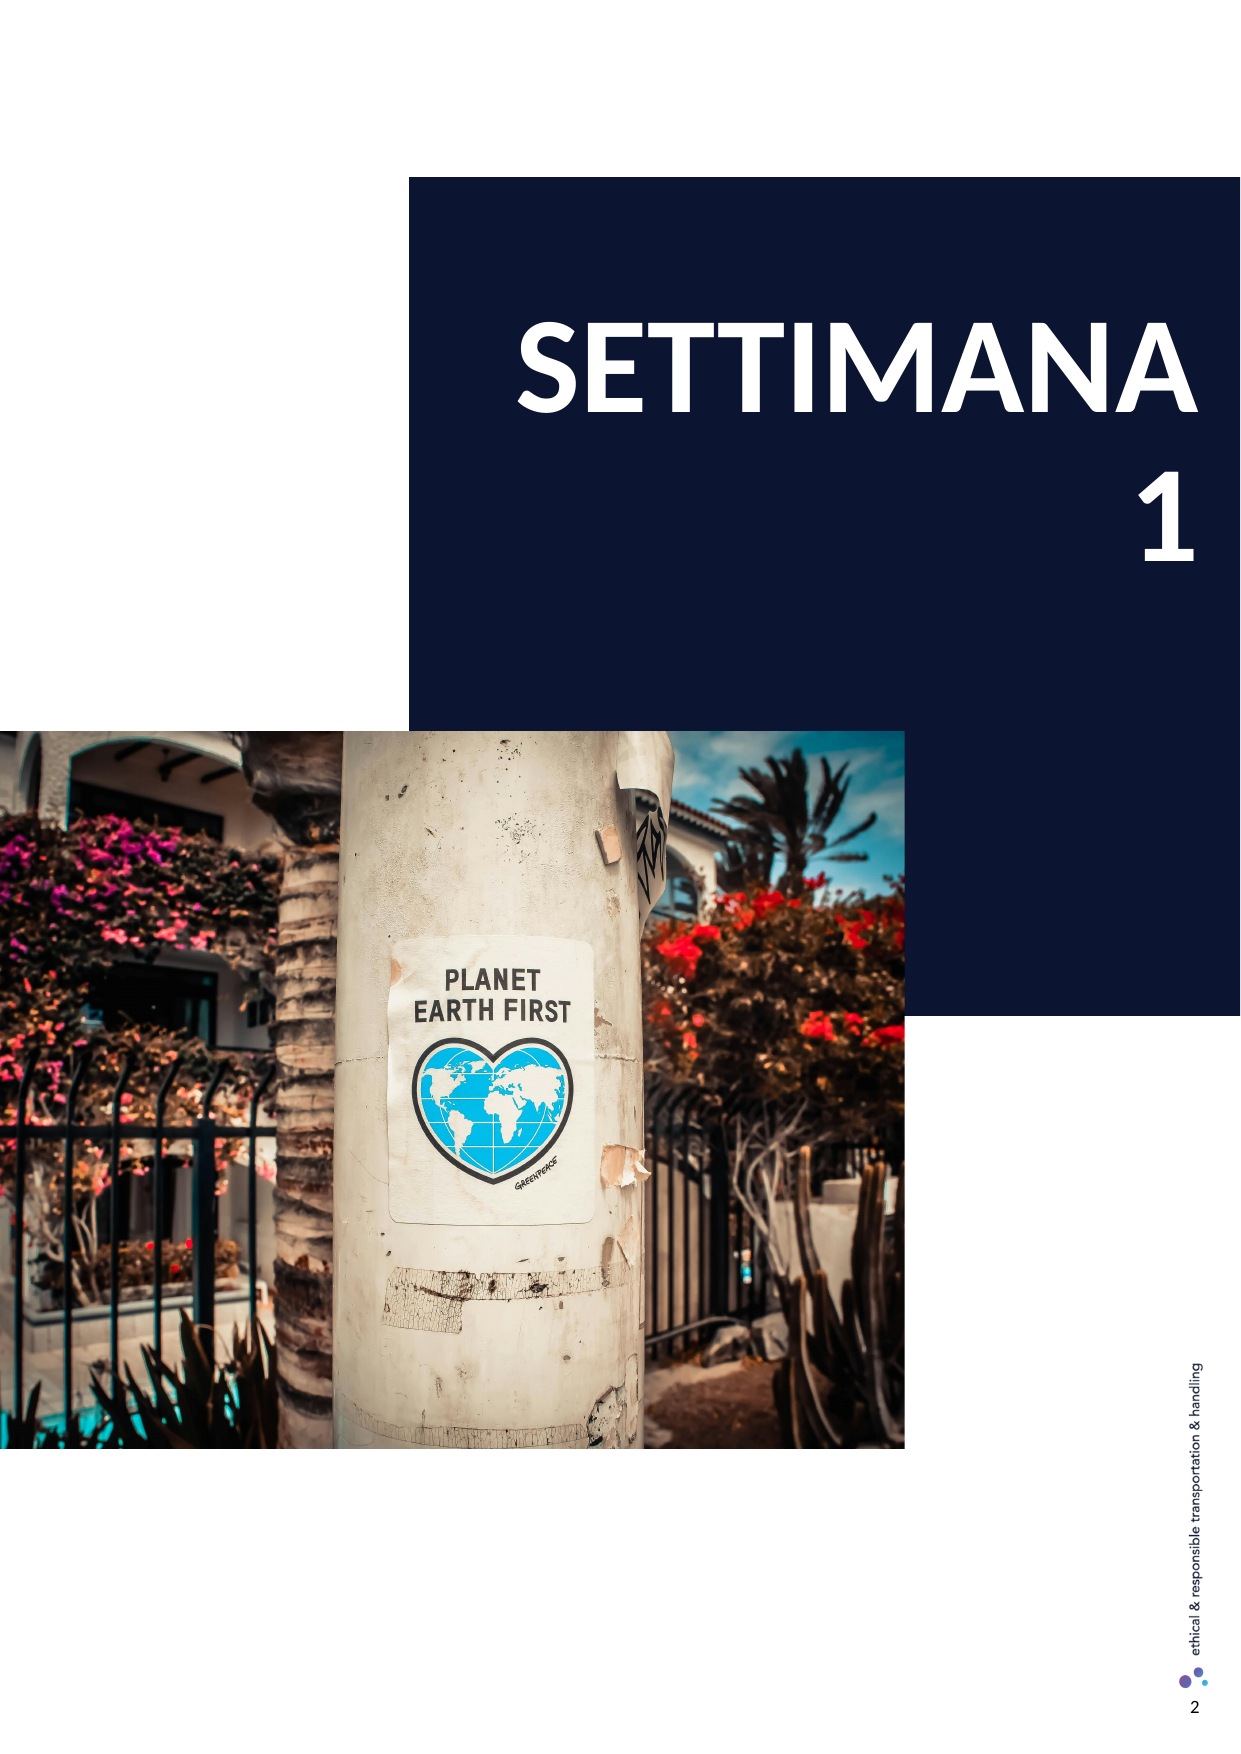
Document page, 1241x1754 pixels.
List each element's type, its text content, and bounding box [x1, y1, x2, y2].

slide_number 2 [1153, 1676, 1215, 1736]
list SETTIMANA 1 [423, 286, 1215, 797]
picture [1179, 1357, 1217, 1680]
picture [0, 731, 905, 1449]
